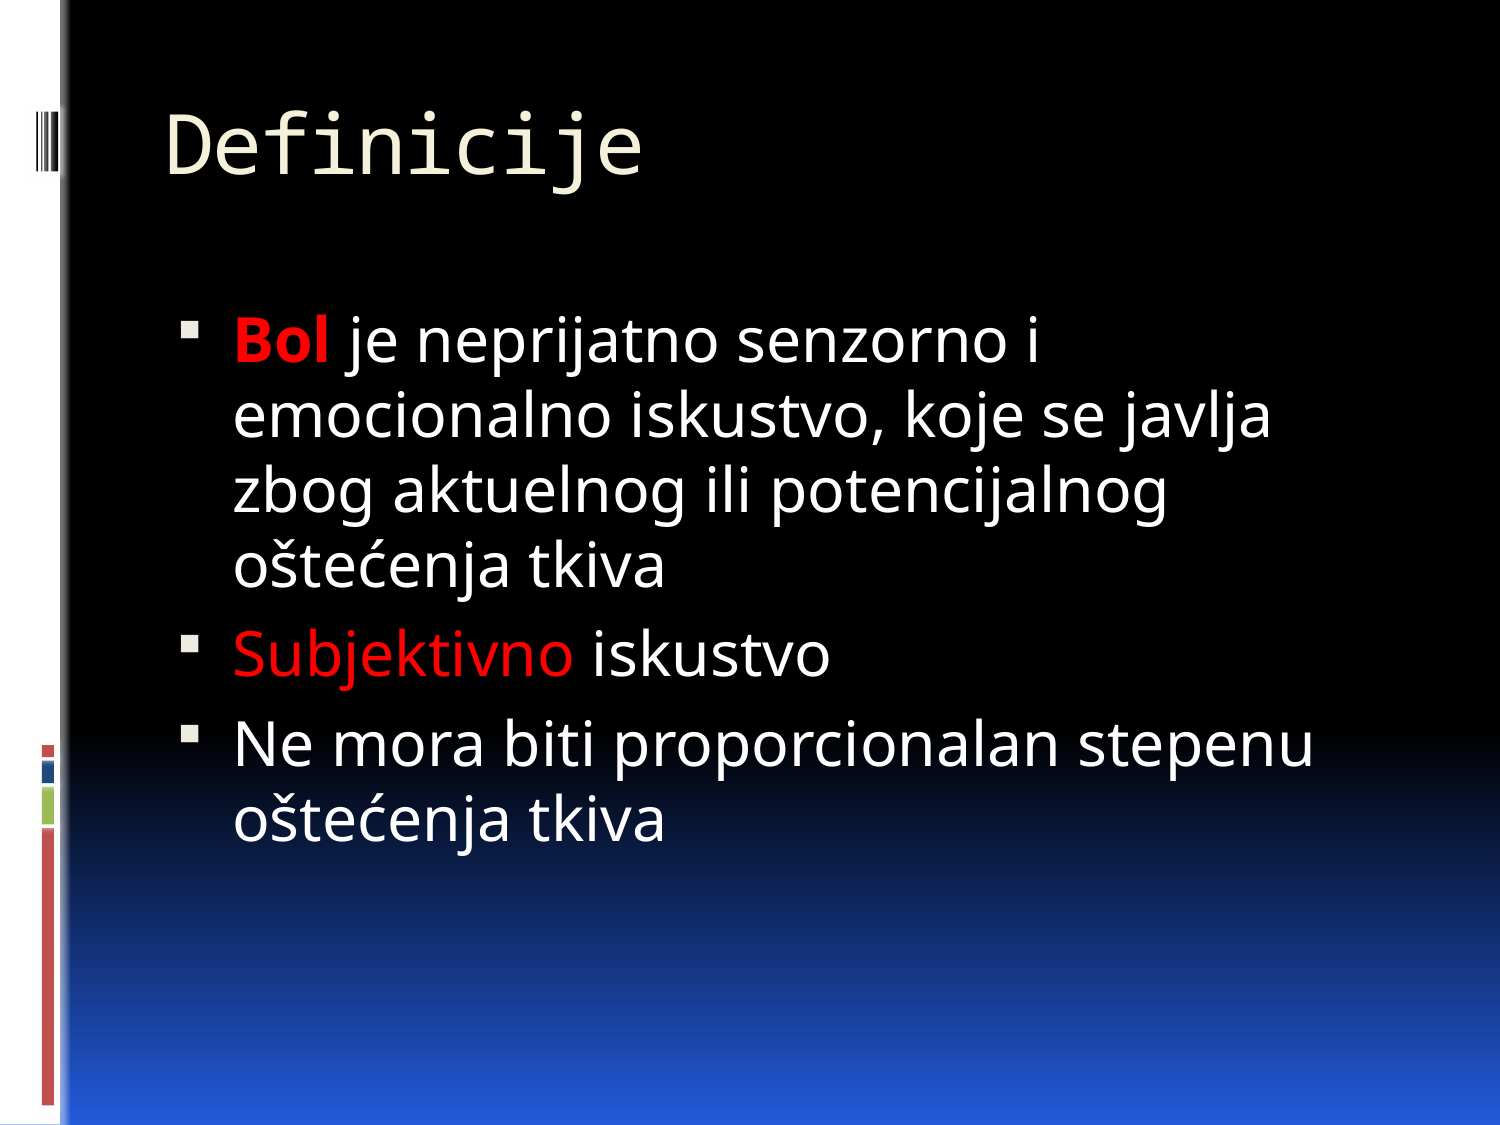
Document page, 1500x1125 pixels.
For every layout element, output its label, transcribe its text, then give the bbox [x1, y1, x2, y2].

list Bol je neprijatno senzorno i emocionalno iskustvo, koje se javlja zbog aktuelnog ili potencijalnog oštećenja tkiva Subjektivno iskustvo Ne mora biti proporcionalan stepenu oštećenja tkiva [150, 292, 1425, 1043]
title Definicije [150, 83, 1425, 234]
